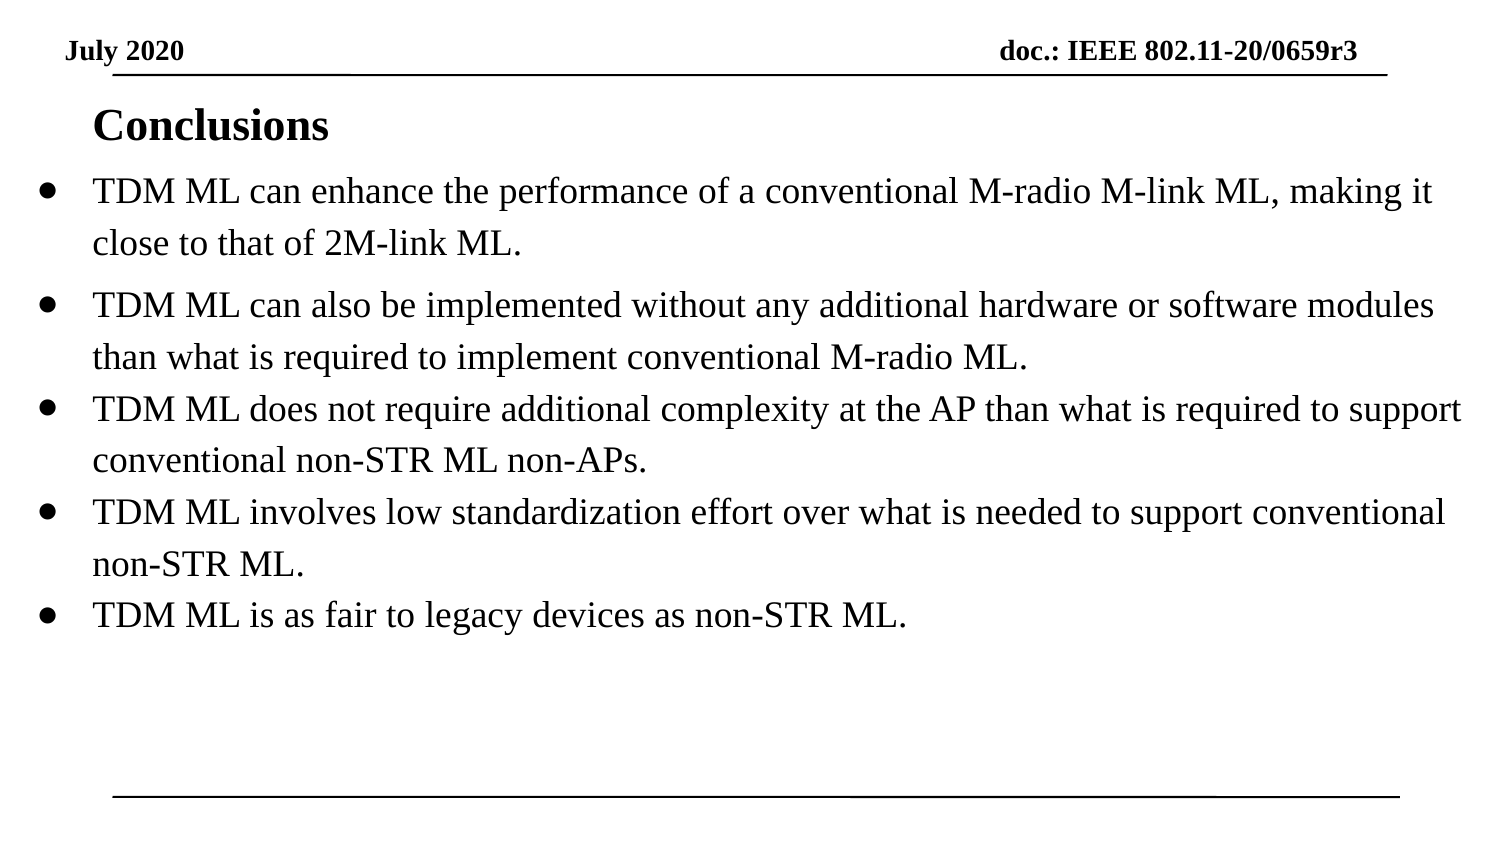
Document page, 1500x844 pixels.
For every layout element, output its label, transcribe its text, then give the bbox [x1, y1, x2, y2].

list Conclusions TDM ML can enhance the performance of a conventional M-radio M-link ML, making it close to that of 2M-link ML. TDM ML can also be implemented without any additional hardware or software modules than what is required to implement conventional M-radio ML. TDM ML does not require additional complexity at the AP than what is required to support conventional non-STR ML non-APs. TDM ML involves low standardization effort over what is needed to support conventional non-STR ML. TDM ML is as fair to legacy devices as non-STR ML. [6, 80, 1489, 799]
